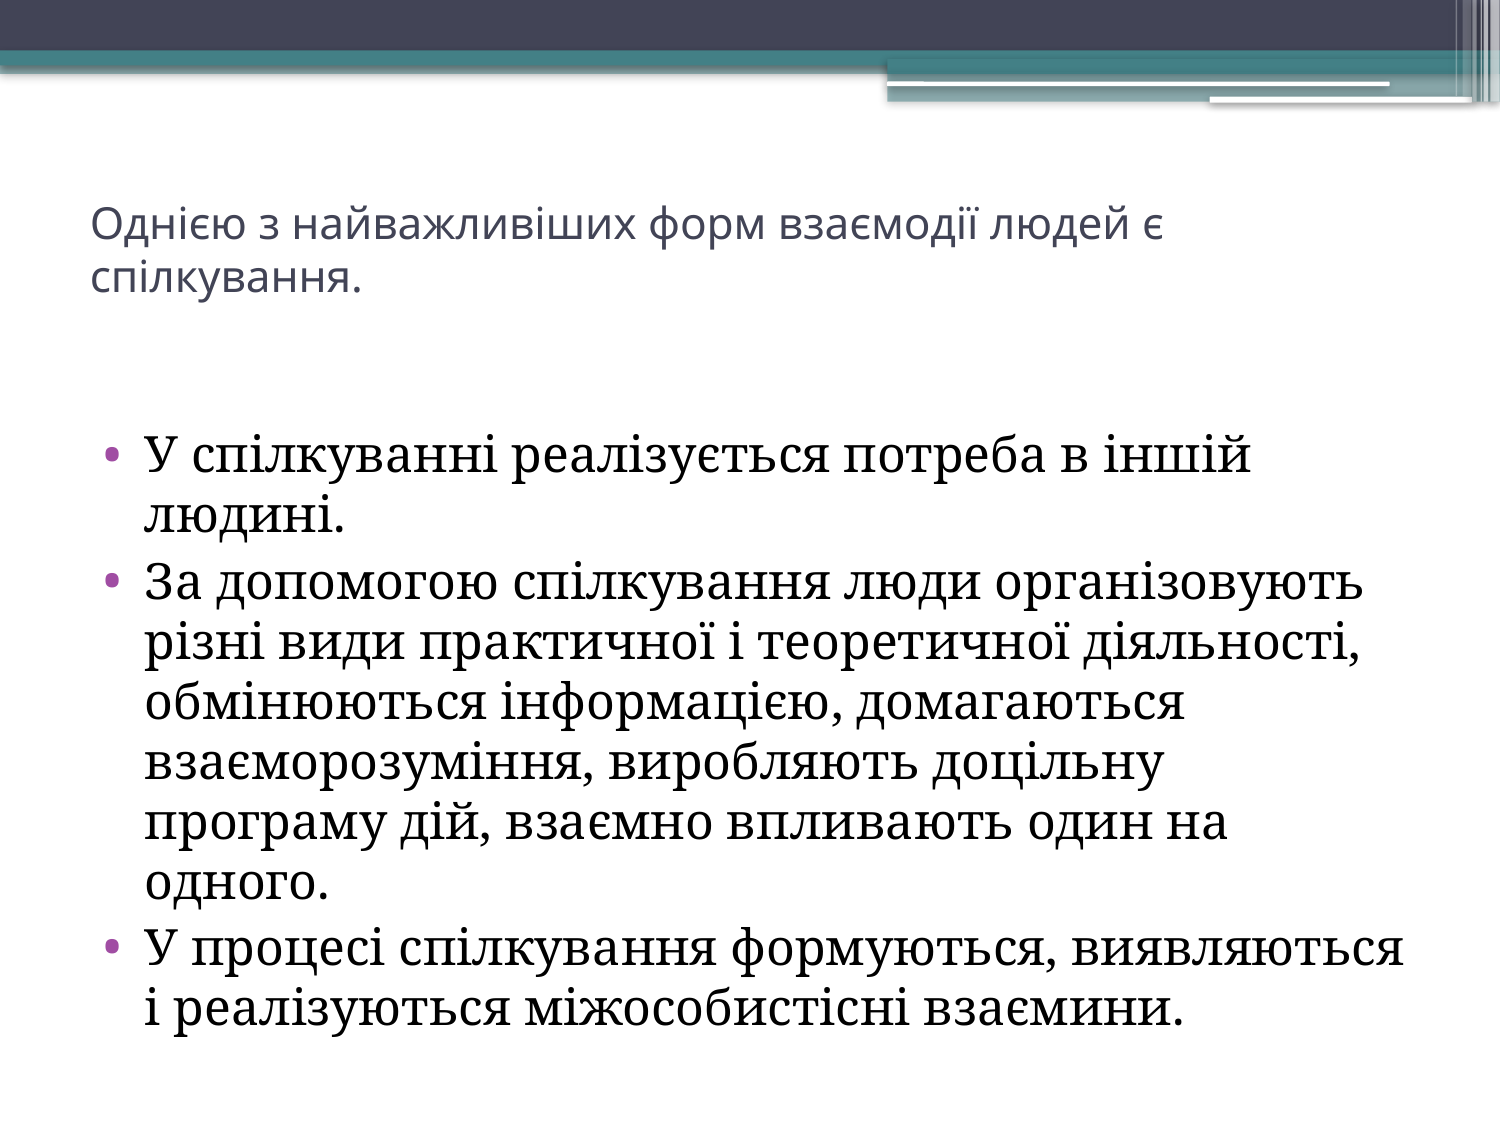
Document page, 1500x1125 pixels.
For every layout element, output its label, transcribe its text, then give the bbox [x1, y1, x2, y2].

list У спілкуванні реалізується потреба в іншій людині. За допомогою спілкування люди організовують різні види практичної і теоретичної діяльності, обмінюються інформацією, домагаються взаєморозуміння, виробляють доцільну програму дій, взаємно впливають один на одного. У процесі спілкування формуються, виявляються і реалізуються міжособистісні взаємини. [70, 415, 1421, 1125]
title Однією з найважливіших форм взаємодії людей є спілкування. [75, 187, 1425, 363]
